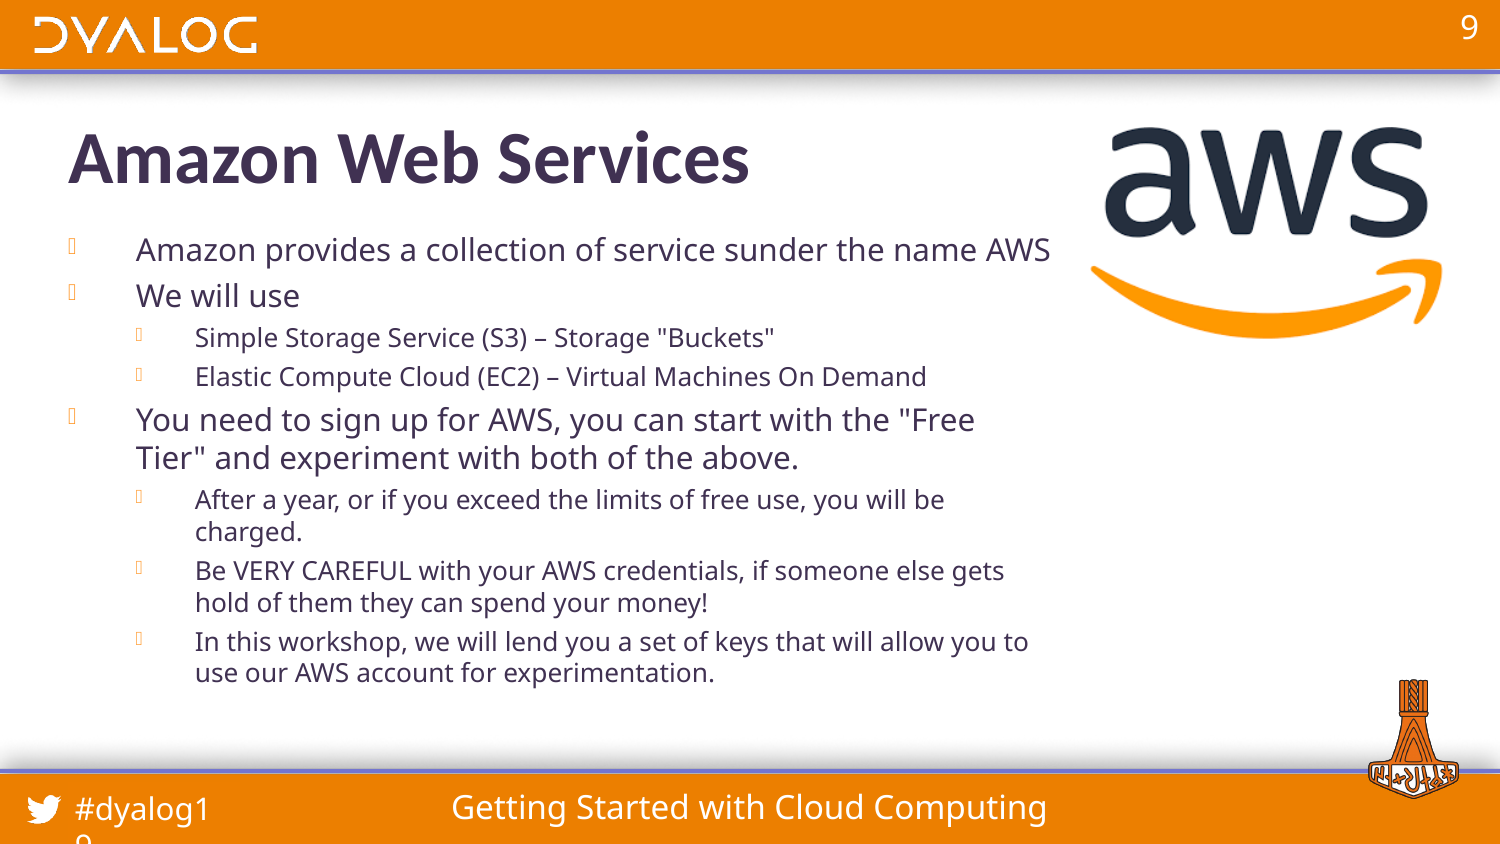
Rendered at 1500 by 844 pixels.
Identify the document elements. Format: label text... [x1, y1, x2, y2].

title Amazon Web Services [53, 104, 1444, 202]
picture [0, 0, 1500, 108]
picture [1089, 126, 1445, 340]
picture [0, 679, 1500, 844]
list Amazon provides a collection of service sunder the name AWS We will use Simple Storage Service (S3) – Storage "Buckets" Elastic Compute Cloud (EC2) – Virtual Machines On Demand You need to sign up for AWS, you can start with the "Free Tier" and experiment with both of the above. After a year, or if you exceed the limits of free use, you will be charged. Be VERY CAREFUL with your AWS credentials, if someone else gets hold of them they can spend your money! In this workshop, we will lend you a set of keys that will allow you to use our AWS account for experimentation. [53, 222, 1069, 740]
